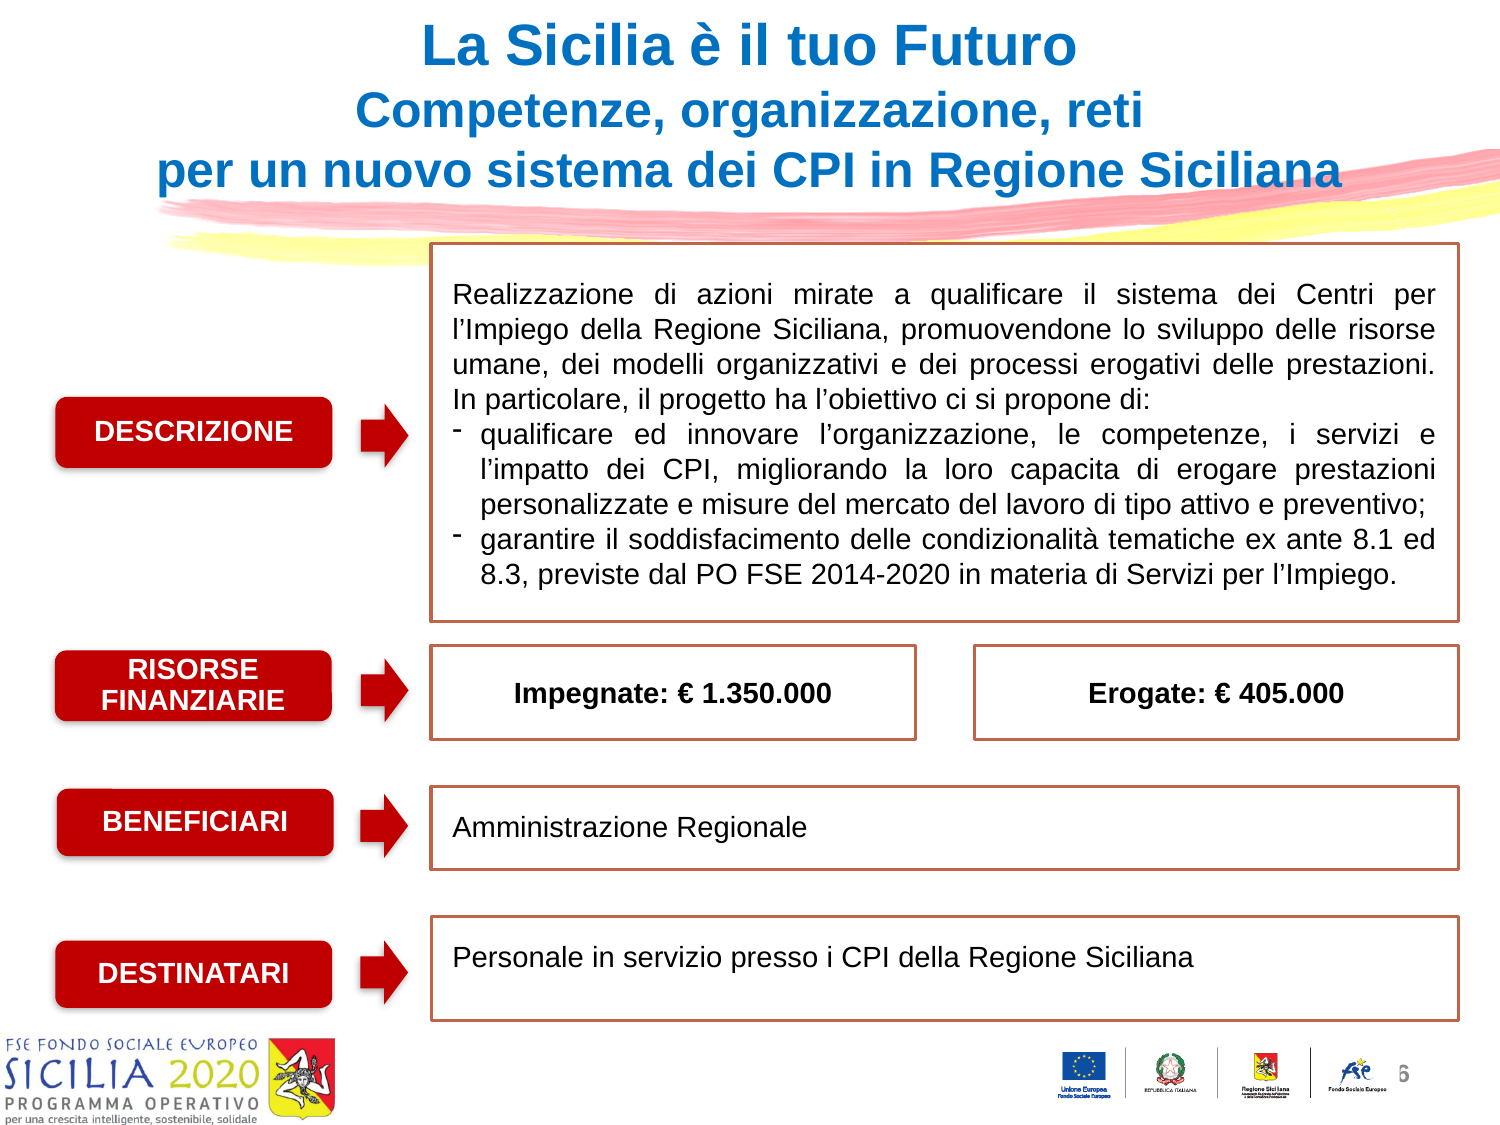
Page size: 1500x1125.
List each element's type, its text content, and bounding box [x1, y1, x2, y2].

text_box [360, 658, 409, 723]
text_box Personale in servizio presso i CPI della Regione Siciliana [431, 916, 1459, 1021]
text_box Realizzazione di azioni mirate a qualificare il sistema dei Centri per l’Impiego della Regione Siciliana, promuovendone lo sviluppo delle risorse umane, dei modelli organizzativi e dei processi erogativi delle prestazioni. In particolare, il progetto ha l’obiettivo ci si propone di: qualificare ed innovare l’organizzazione, le competenze, i servizi e l’impatto dei CPI, migliorando la loro capacita di erogare prestazioni personalizzate e misure del mercato del lavoro di tipo attivo e preventivo; garantire il soddisfacimento delle condizionalità tematiche ex ante 8.1 ed 8.3, previste dal PO FSE 2014-2020 in materia di Servizi per l’Impiego. [430, 288, 1459, 622]
text_box Amministrazione Regionale [430, 786, 1459, 870]
text_box Impegnate: € 1.350.000 [431, 645, 916, 740]
picture [1033, 1043, 1400, 1116]
text_box [360, 940, 409, 1005]
text_box [360, 403, 409, 468]
text_box Erogate: € 405.000 [974, 645, 1459, 740]
text_box RISORSE FINANZIARIE [54, 650, 332, 722]
text_box [360, 793, 409, 858]
text_box La Sicilia è il tuo Futuro Competenze, organizzazione, reti per un nuovo sistema dei CPI in Regione Siciliana [0, 0, 1500, 265]
slide_number 6 [1399, 1042, 1425, 1103]
picture [100, 148, 1500, 280]
text_box DESCRIZIONE [55, 396, 333, 468]
text_box BENEFICIARI [56, 788, 334, 857]
picture [0, 1031, 348, 1125]
text_box DESTINATARI [55, 940, 333, 1008]
